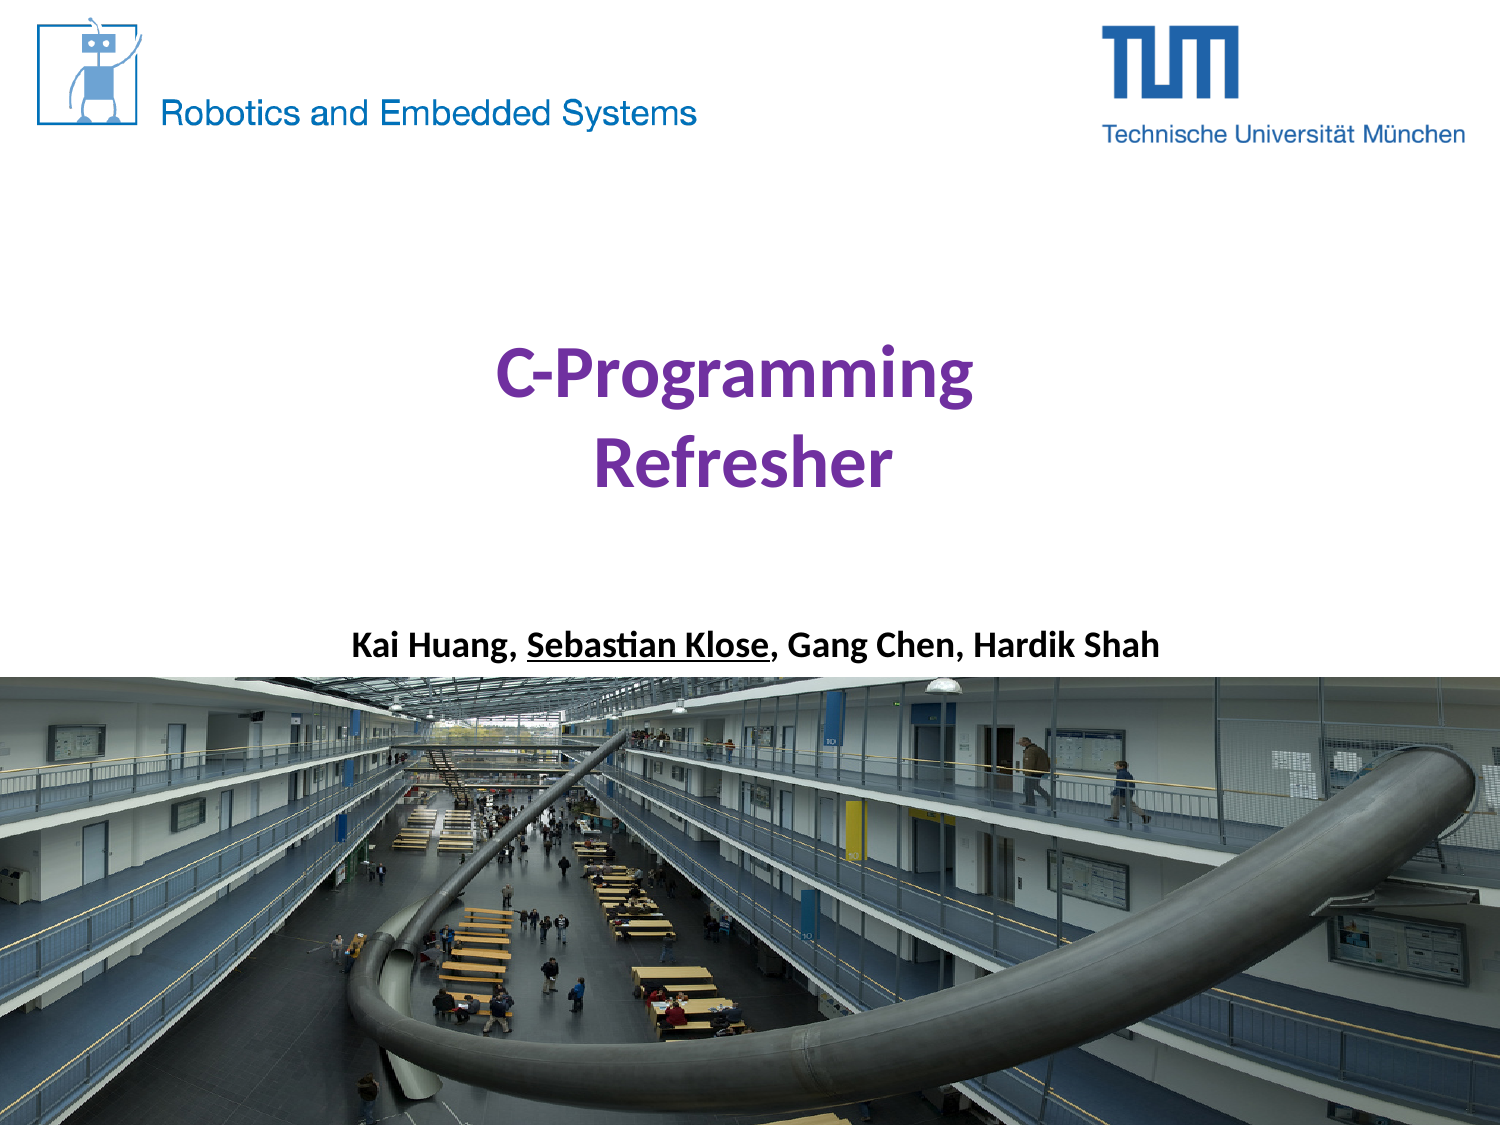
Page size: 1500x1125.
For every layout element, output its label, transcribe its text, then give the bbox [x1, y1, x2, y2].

picture [0, 0, 747, 182]
picture [1101, 24, 1465, 143]
subtitle Kai Huang, Sebastian Klose, Gang Chen, Hardik Shah [249, 612, 1263, 700]
picture [0, 677, 1500, 1125]
title C-Programming Refresher [0, 237, 1500, 588]
